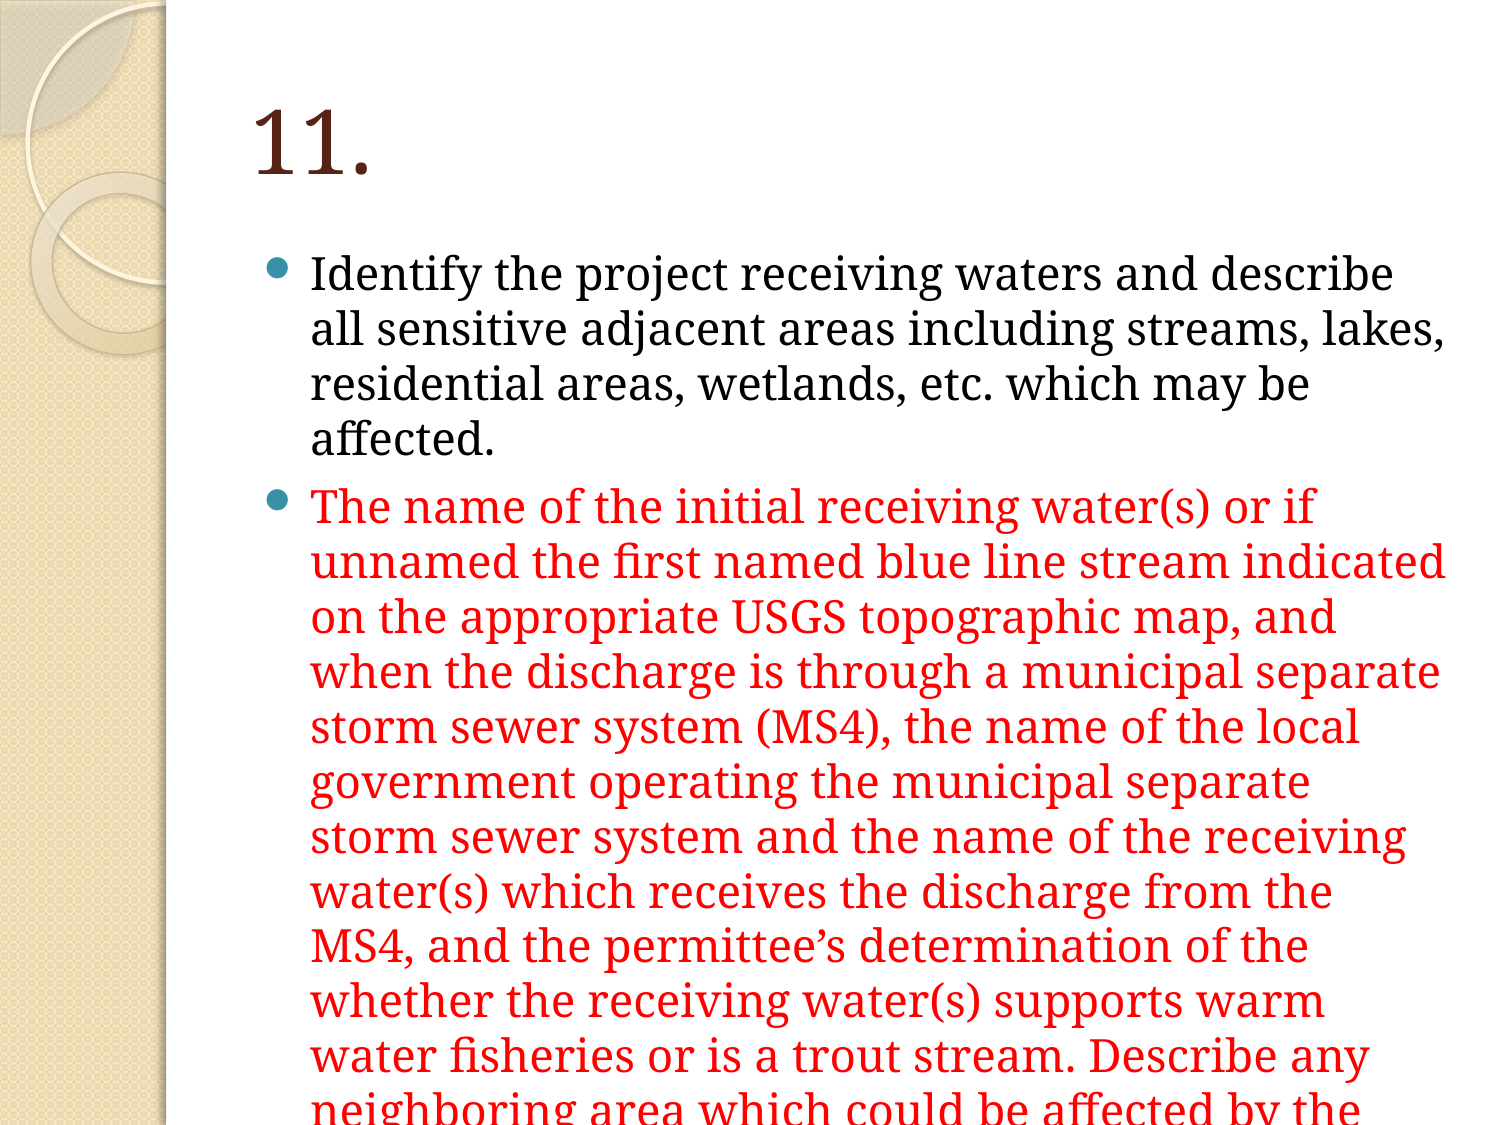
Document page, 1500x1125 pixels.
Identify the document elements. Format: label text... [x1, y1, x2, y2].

list Identify the project receiving waters and describe all sensitive adjacent areas including streams, lakes, residential areas, wetlands, etc. which may be affected. The name of the initial receiving water(s) or if unnamed the first named blue line stream indicated on the appropriate USGS topographic map, and when the discharge is through a municipal separate storm sewer system (MS4), the name of the local government operating the municipal separate storm sewer system and the name of the receiving water(s) which receives the discharge from the MS4, and the permittee’s determination of the whether the receiving water(s) supports warm water fisheries or is a trout stream. Describe any neighboring area which could be affected by the post-developed runoff from the site. [235, 237, 1466, 1025]
title 11. [235, 45, 1466, 233]
